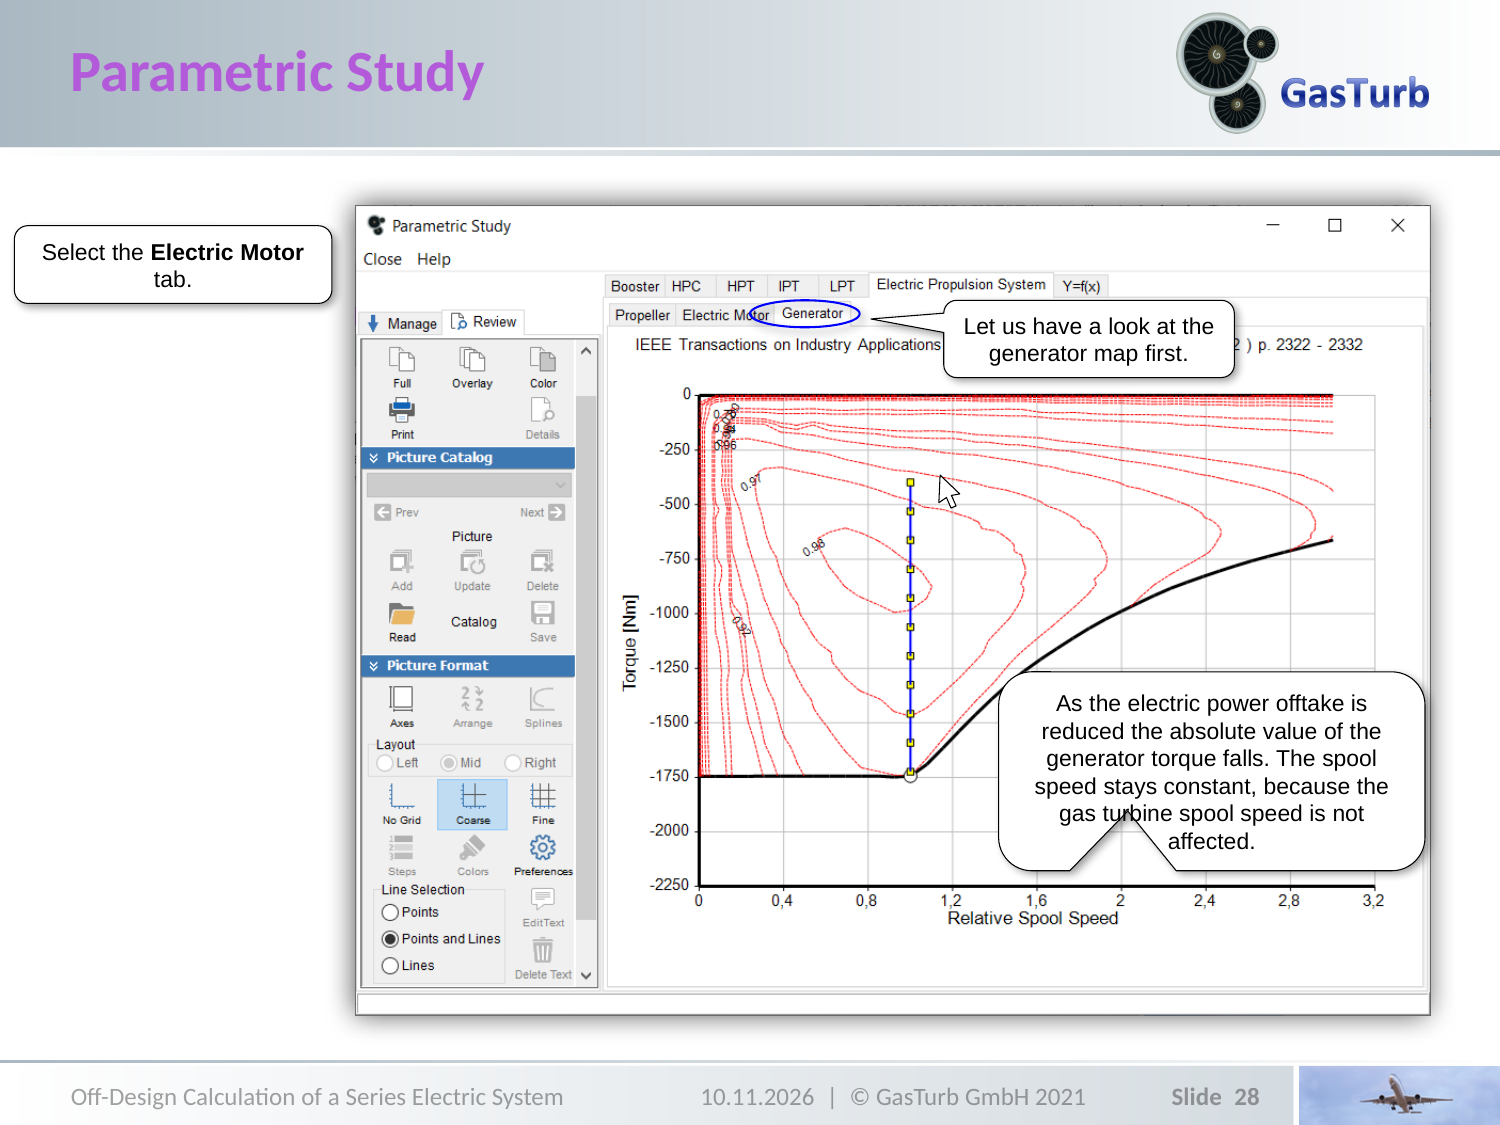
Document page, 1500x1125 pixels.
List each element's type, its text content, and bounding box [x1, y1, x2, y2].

text_box Select the Electric Motor tab. [14, 225, 332, 304]
slide_number 28 [1234, 1065, 1294, 1125]
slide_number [665, 1065, 827, 1125]
picture [0, 1060, 1500, 1125]
picture [0, 0, 1500, 156]
title Parametric Study [70, 0, 1164, 148]
picture [355, 205, 1431, 1016]
footer Off-Design Calculation of a Series Electric System [0, 1065, 665, 1125]
